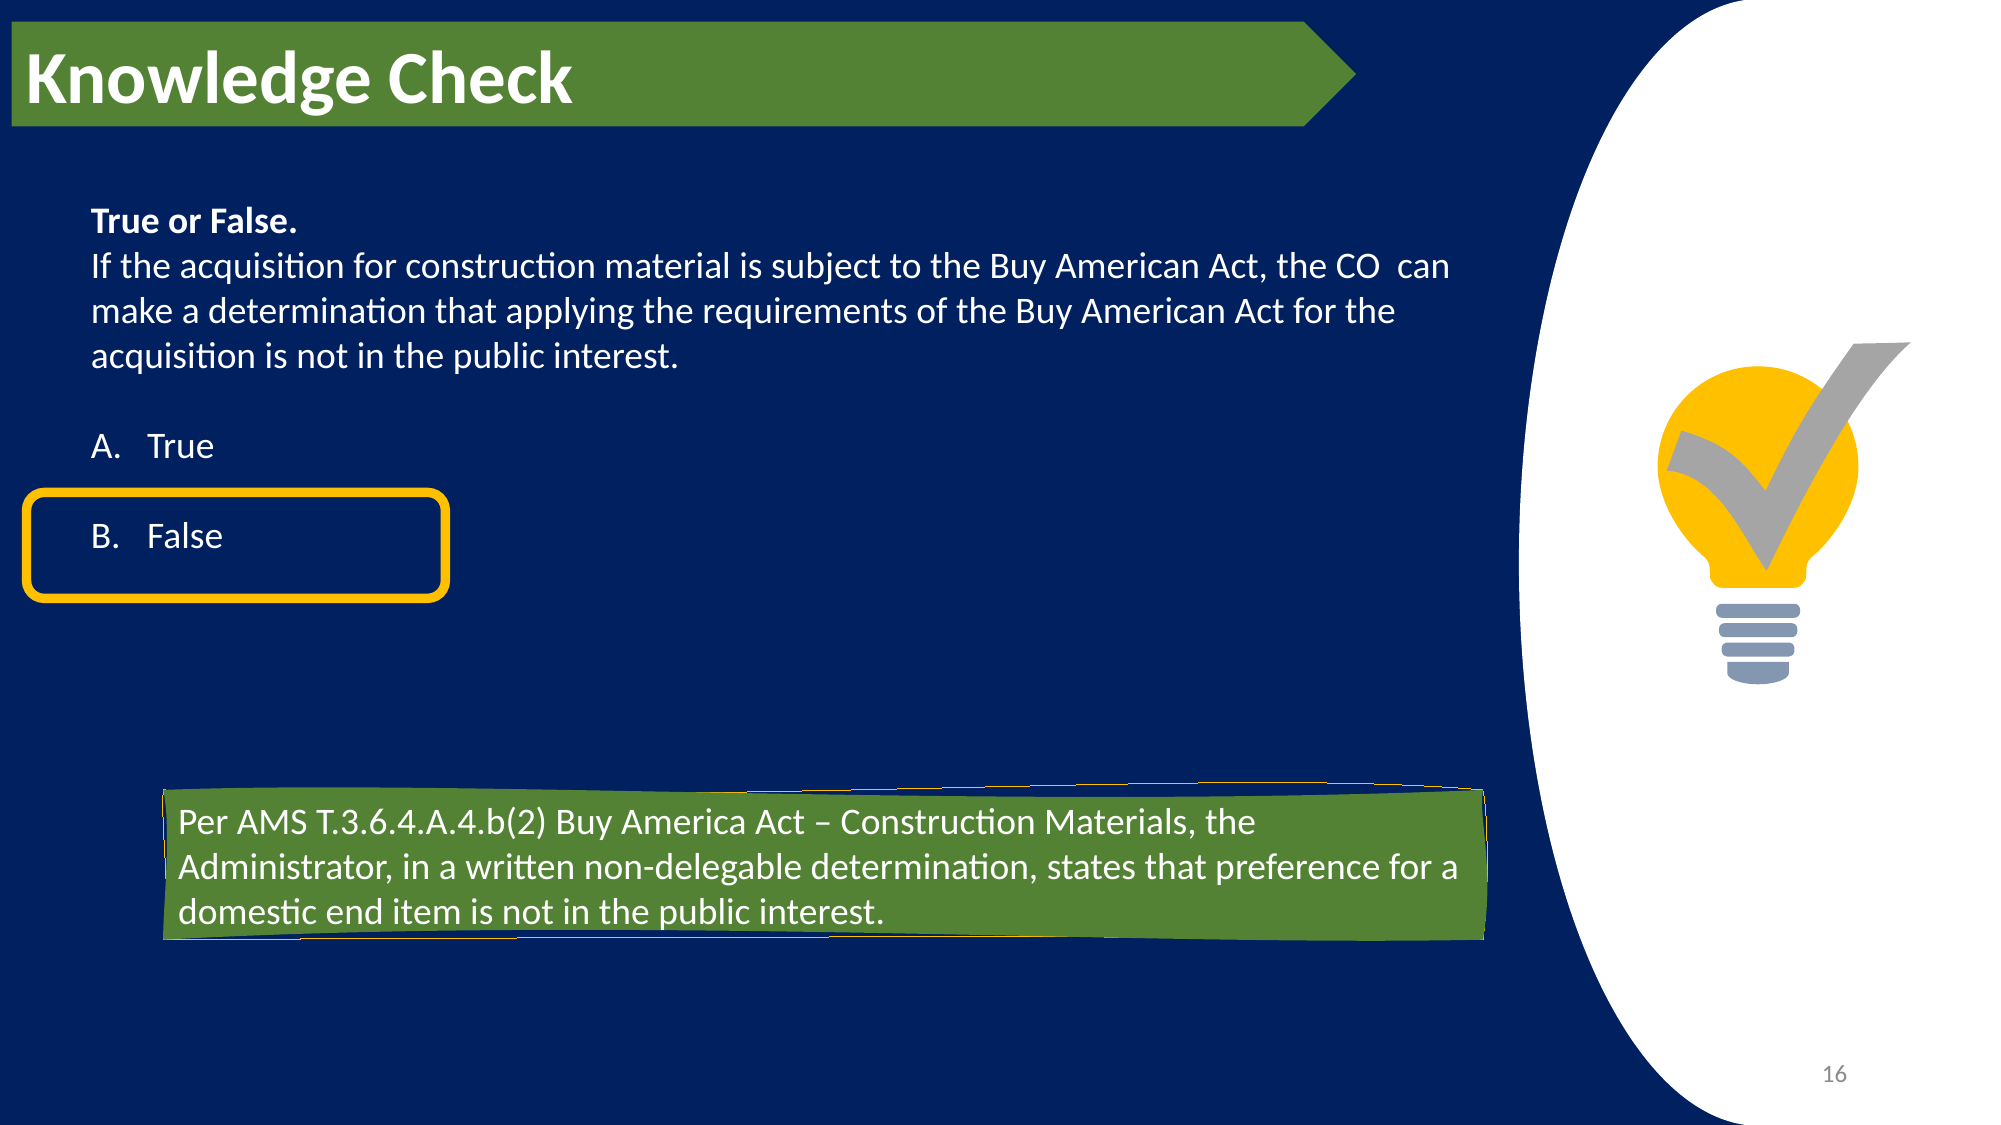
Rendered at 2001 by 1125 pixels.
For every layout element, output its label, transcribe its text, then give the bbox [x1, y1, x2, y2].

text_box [1716, 603, 1801, 685]
text_box Knowledge Check [11, 21, 1357, 127]
text_box [1518, 0, 2000, 1125]
slide_number 16 [1412, 1042, 1863, 1103]
text_box [1665, 341, 1914, 571]
text_box Per AMS T.3.6.4.A.4.b(2) Buy America Act – Construction Materials, the Administrator, in a written non-delegable determination, states that preference for a domestic end item is not in the public interest. [162, 782, 1488, 941]
text_box True or False. If the acquisition for construction material is subject to the Buy American Act, the CO can make a determination that applying the requirements of the Buy American Act for the acquisition is not in the public interest. True False [76, 189, 1468, 564]
text_box [25, 491, 447, 600]
text_box [1656, 365, 1860, 589]
